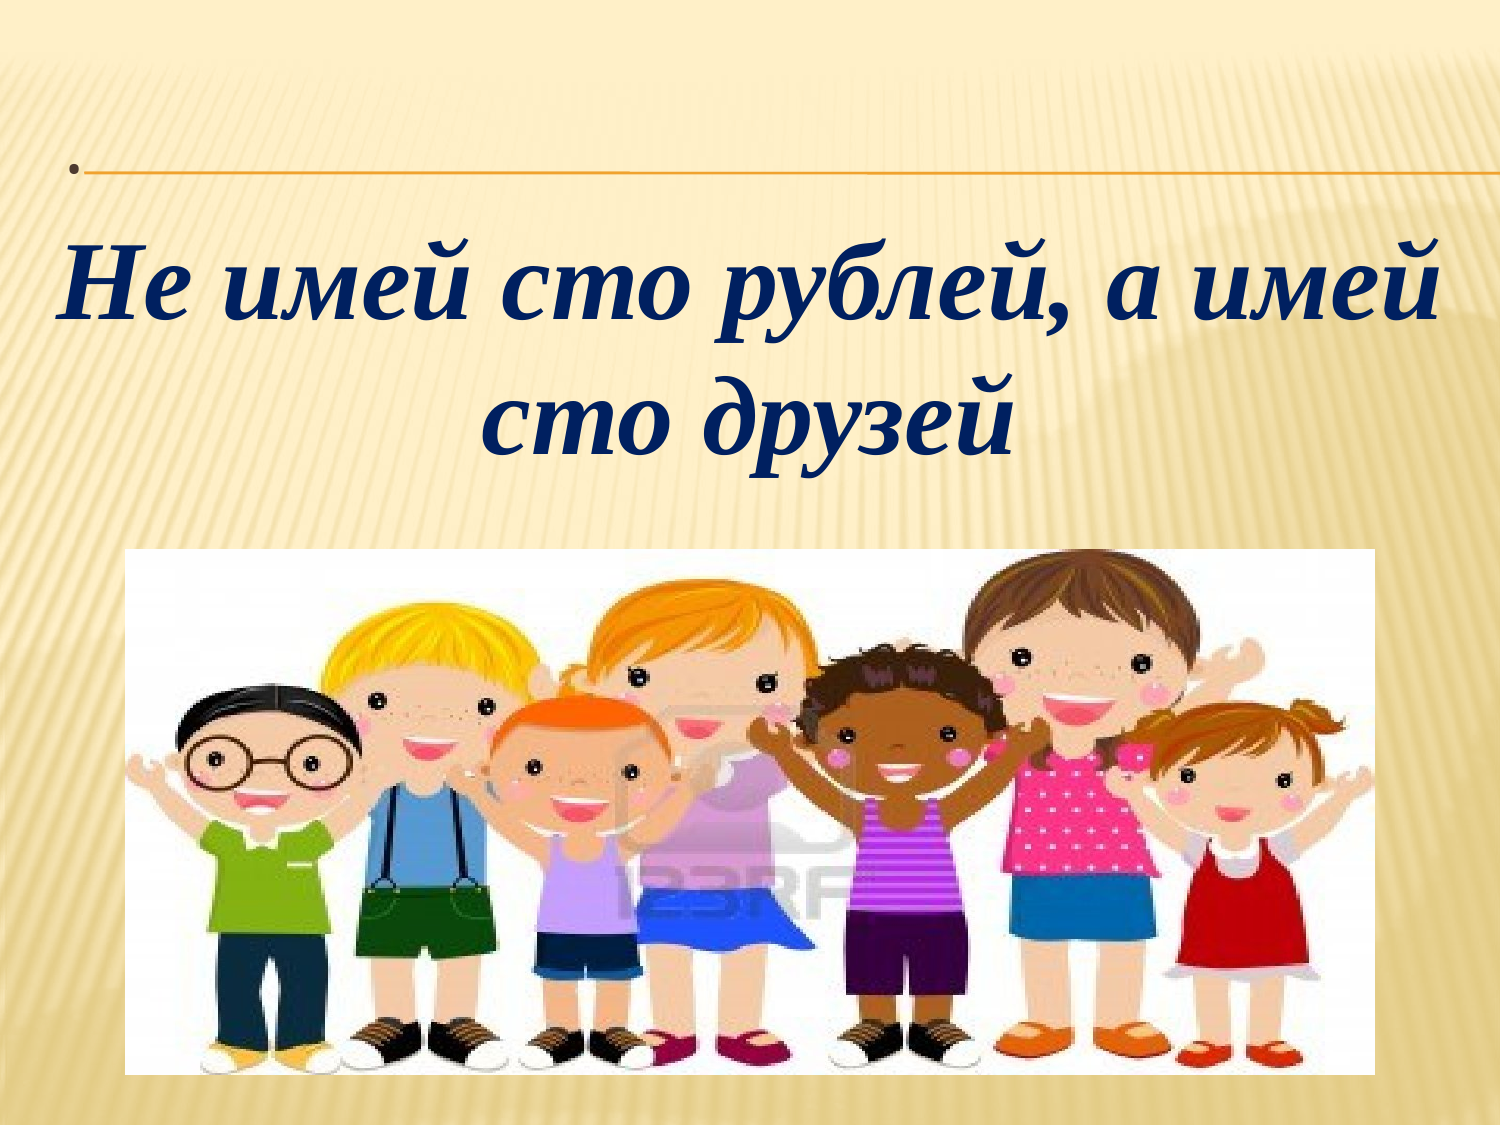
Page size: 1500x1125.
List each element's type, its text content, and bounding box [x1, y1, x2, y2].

title . [49, 75, 1475, 199]
text_box Не имей сто рублей, а имей сто друзей [0, 199, 1500, 485]
picture [124, 549, 1376, 1076]
